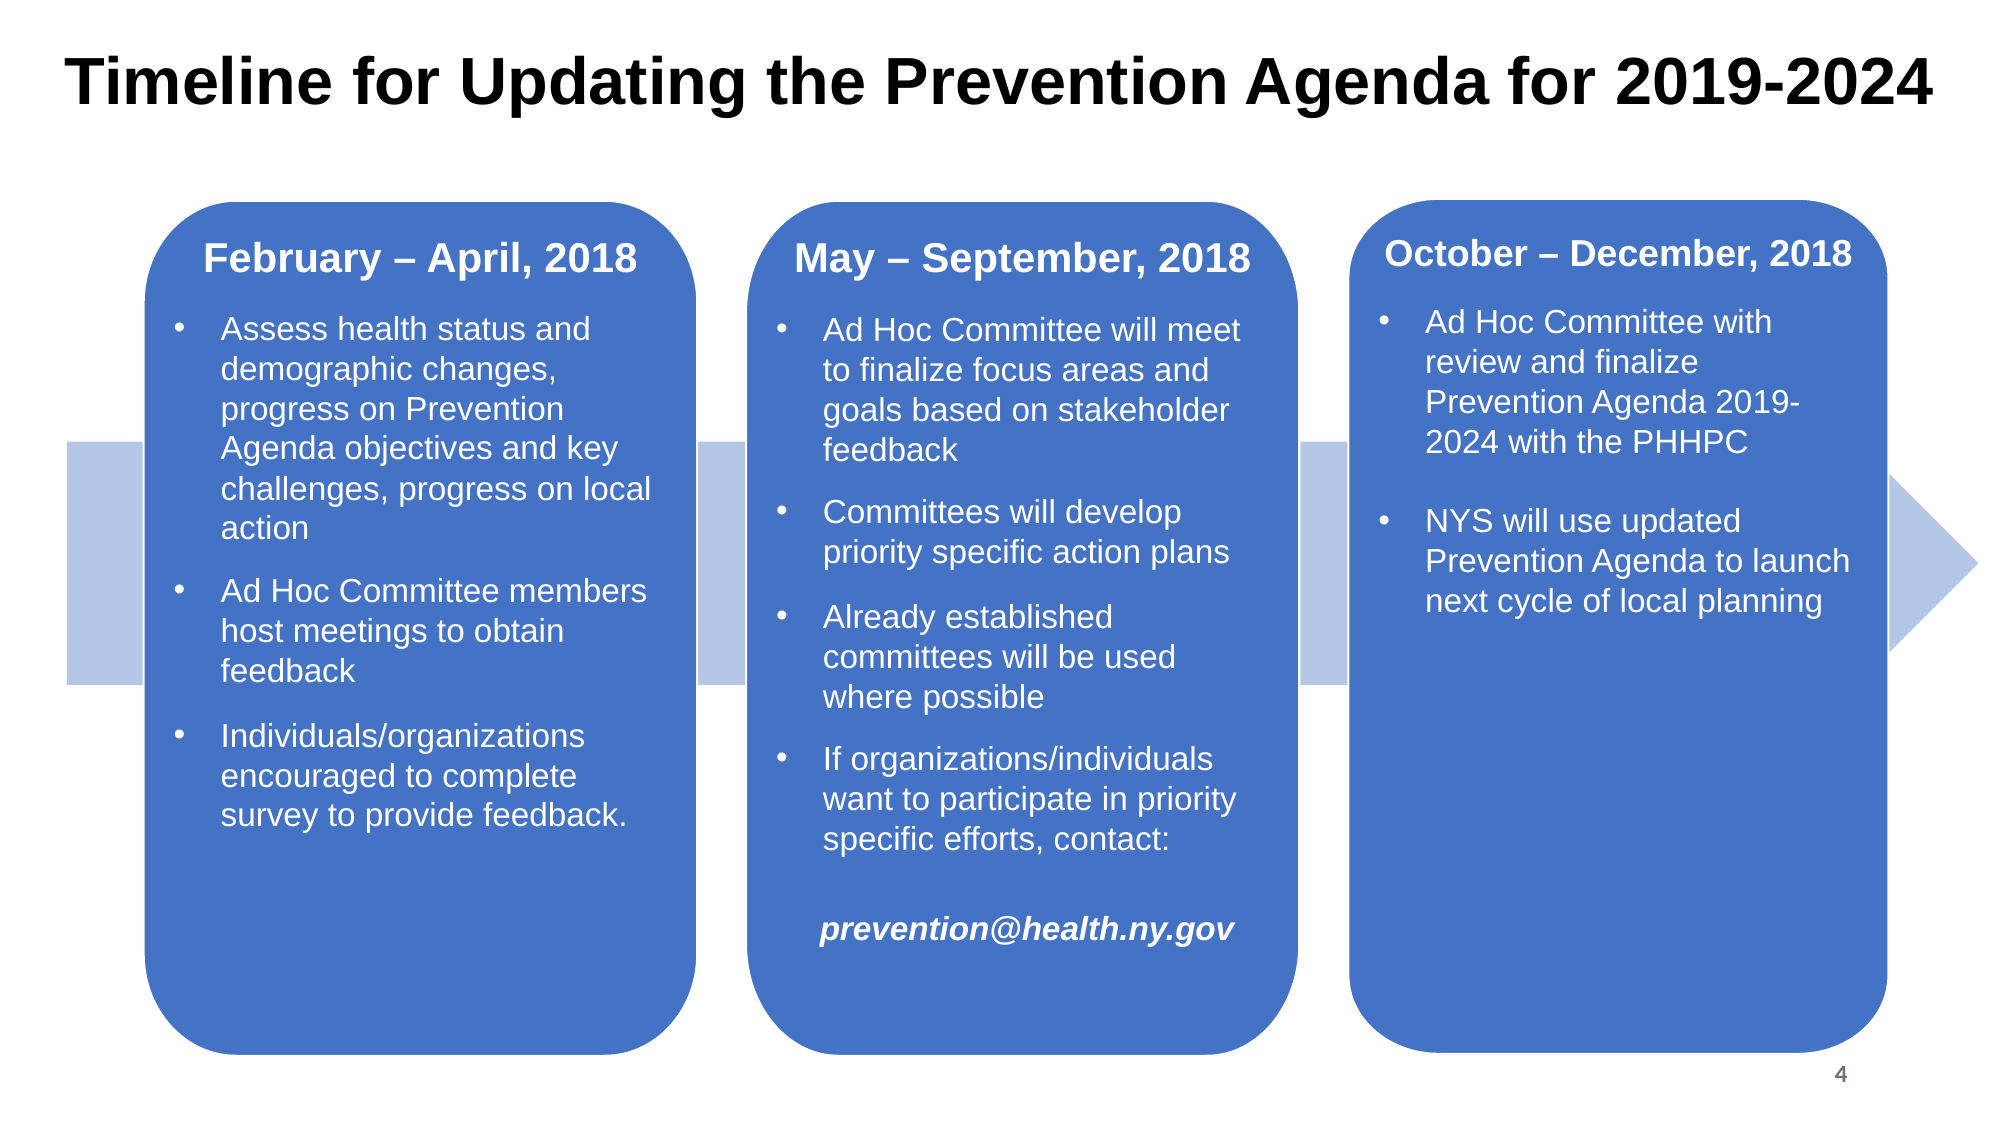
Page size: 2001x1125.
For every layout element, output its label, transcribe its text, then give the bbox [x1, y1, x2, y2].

title Timeline for Updating the Prevention Agenda for 2019-2024 [0, 1, 2000, 164]
slide_number 4 [1412, 1056, 1863, 1103]
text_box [66, 198, 1979, 1056]
